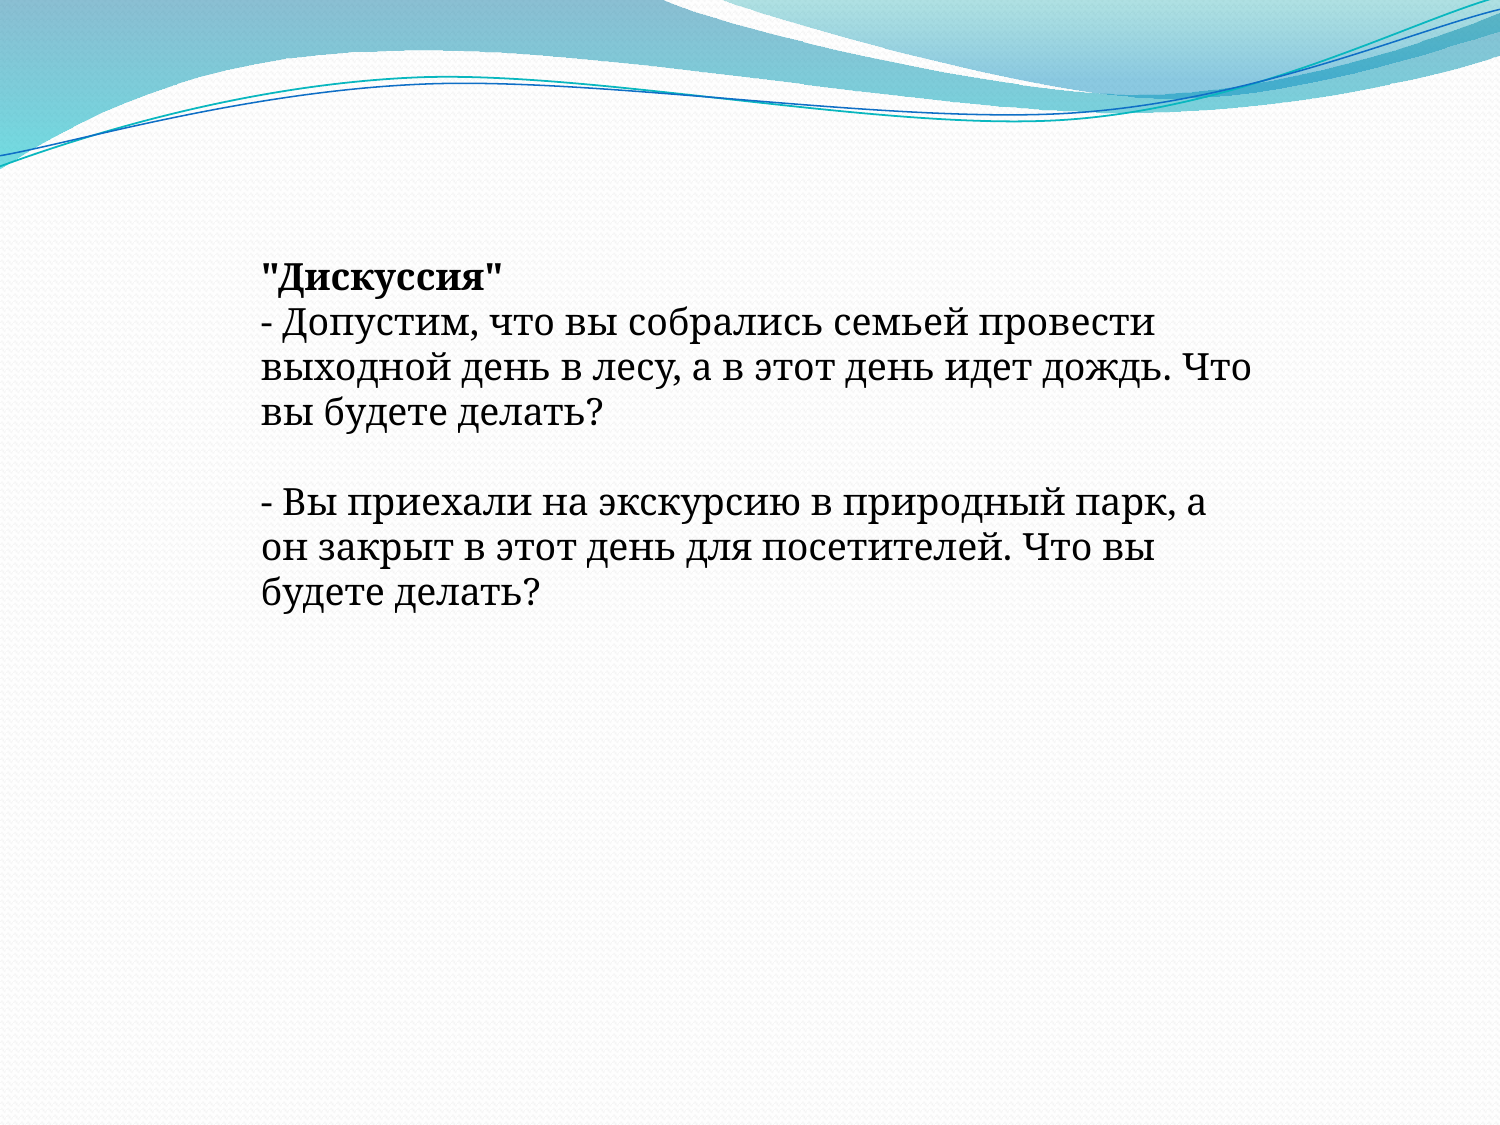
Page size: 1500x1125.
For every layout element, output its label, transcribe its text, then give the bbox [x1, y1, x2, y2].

text_box "Дискуссия" - Допустим, что вы собрались семьей провести выходной день в лесу, а в этот день идет дождь. Что вы будете делать? - Вы приехали на экскурсию в природный парк, а он закрыт в этот день для посетителей. Что вы будете делать? [246, 246, 1278, 621]
